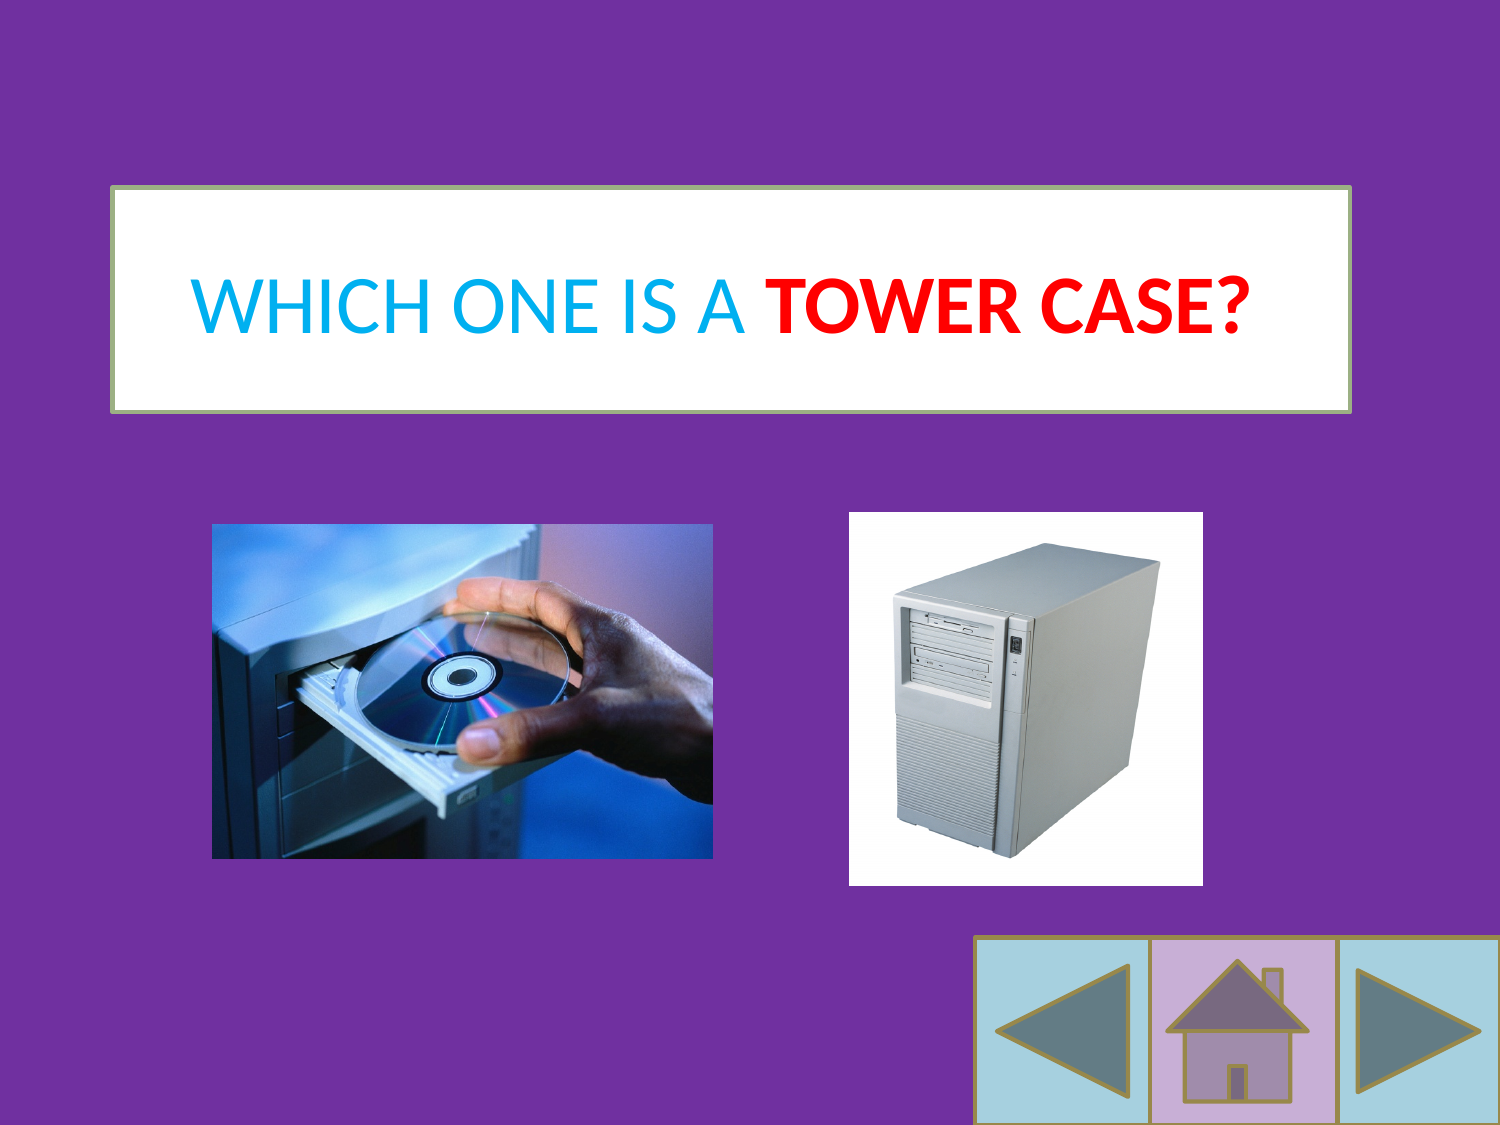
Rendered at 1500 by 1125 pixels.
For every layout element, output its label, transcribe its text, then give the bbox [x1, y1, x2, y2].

text_box [1152, 935, 1335, 1125]
picture [849, 512, 1203, 886]
text_box WHICH ONE IS A TOWER CASE? [110, 185, 1352, 414]
text_box [1335, 935, 1500, 1125]
text_box [973, 935, 1152, 1125]
picture [212, 524, 713, 859]
